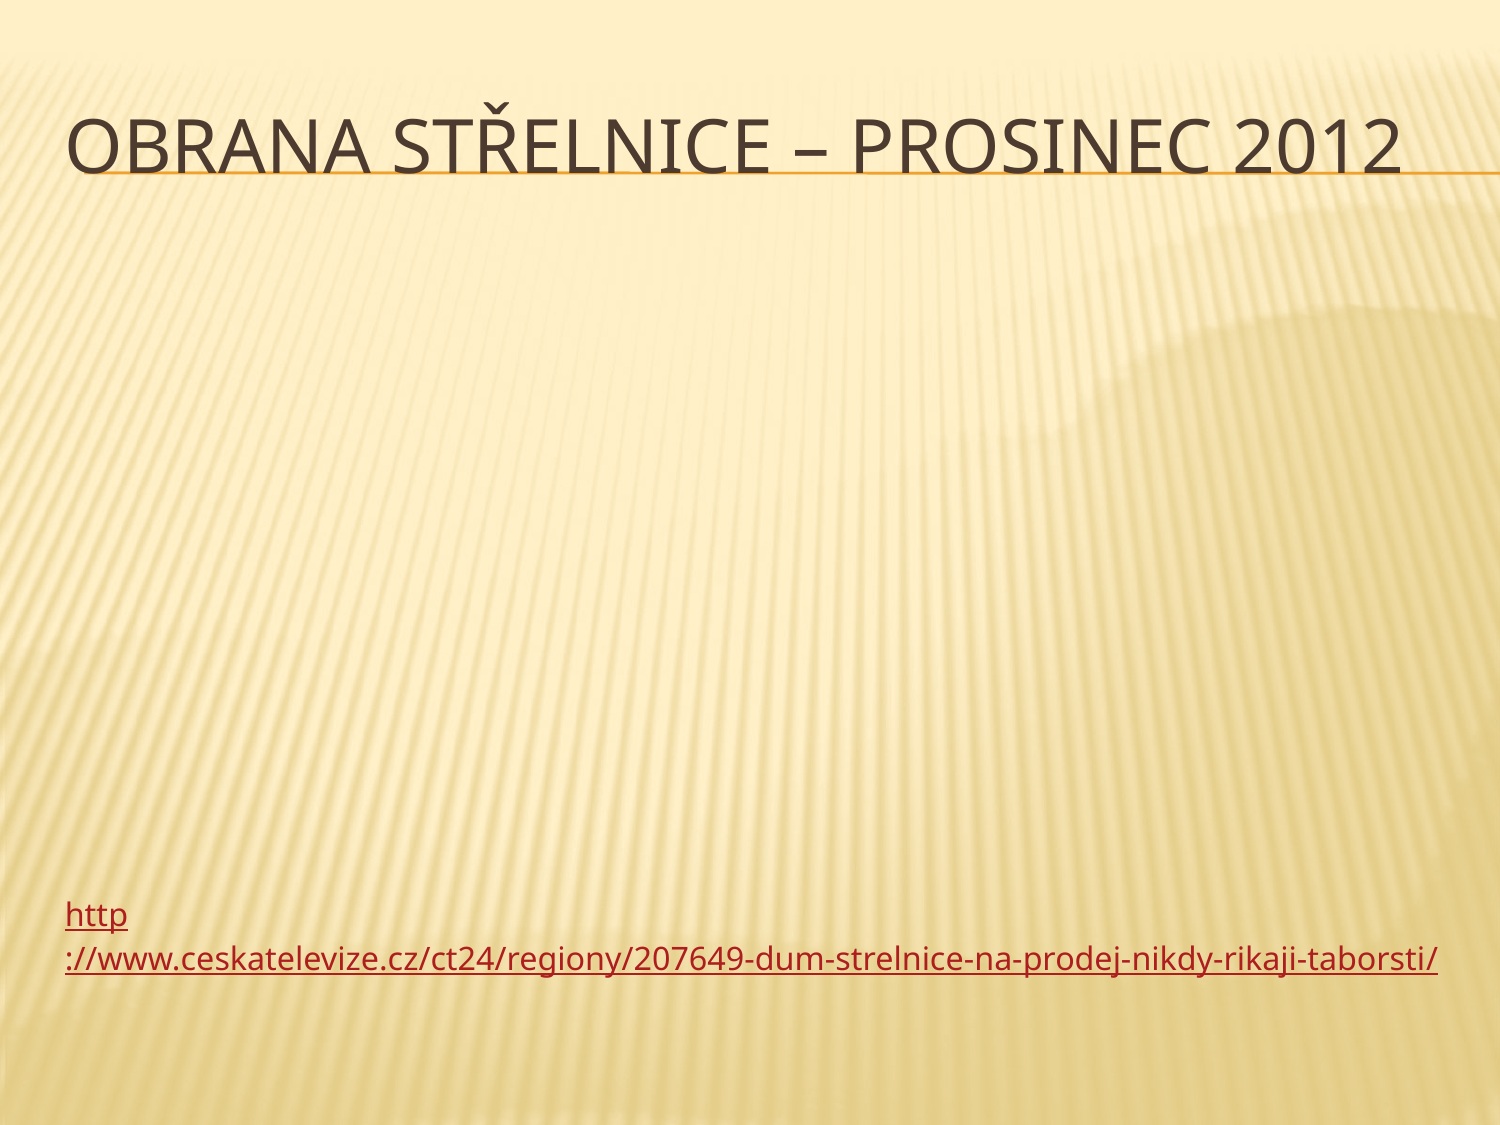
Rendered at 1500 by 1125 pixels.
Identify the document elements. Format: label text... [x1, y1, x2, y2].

list http://www.ceskatelevize.cz/ct24/regiony/207649-dum-strelnice-na-prodej-nikdy-rikaji-taborsti/ [50, 254, 1475, 998]
title Obrana Střelnice – prosinec 2012 [50, 75, 1475, 213]
